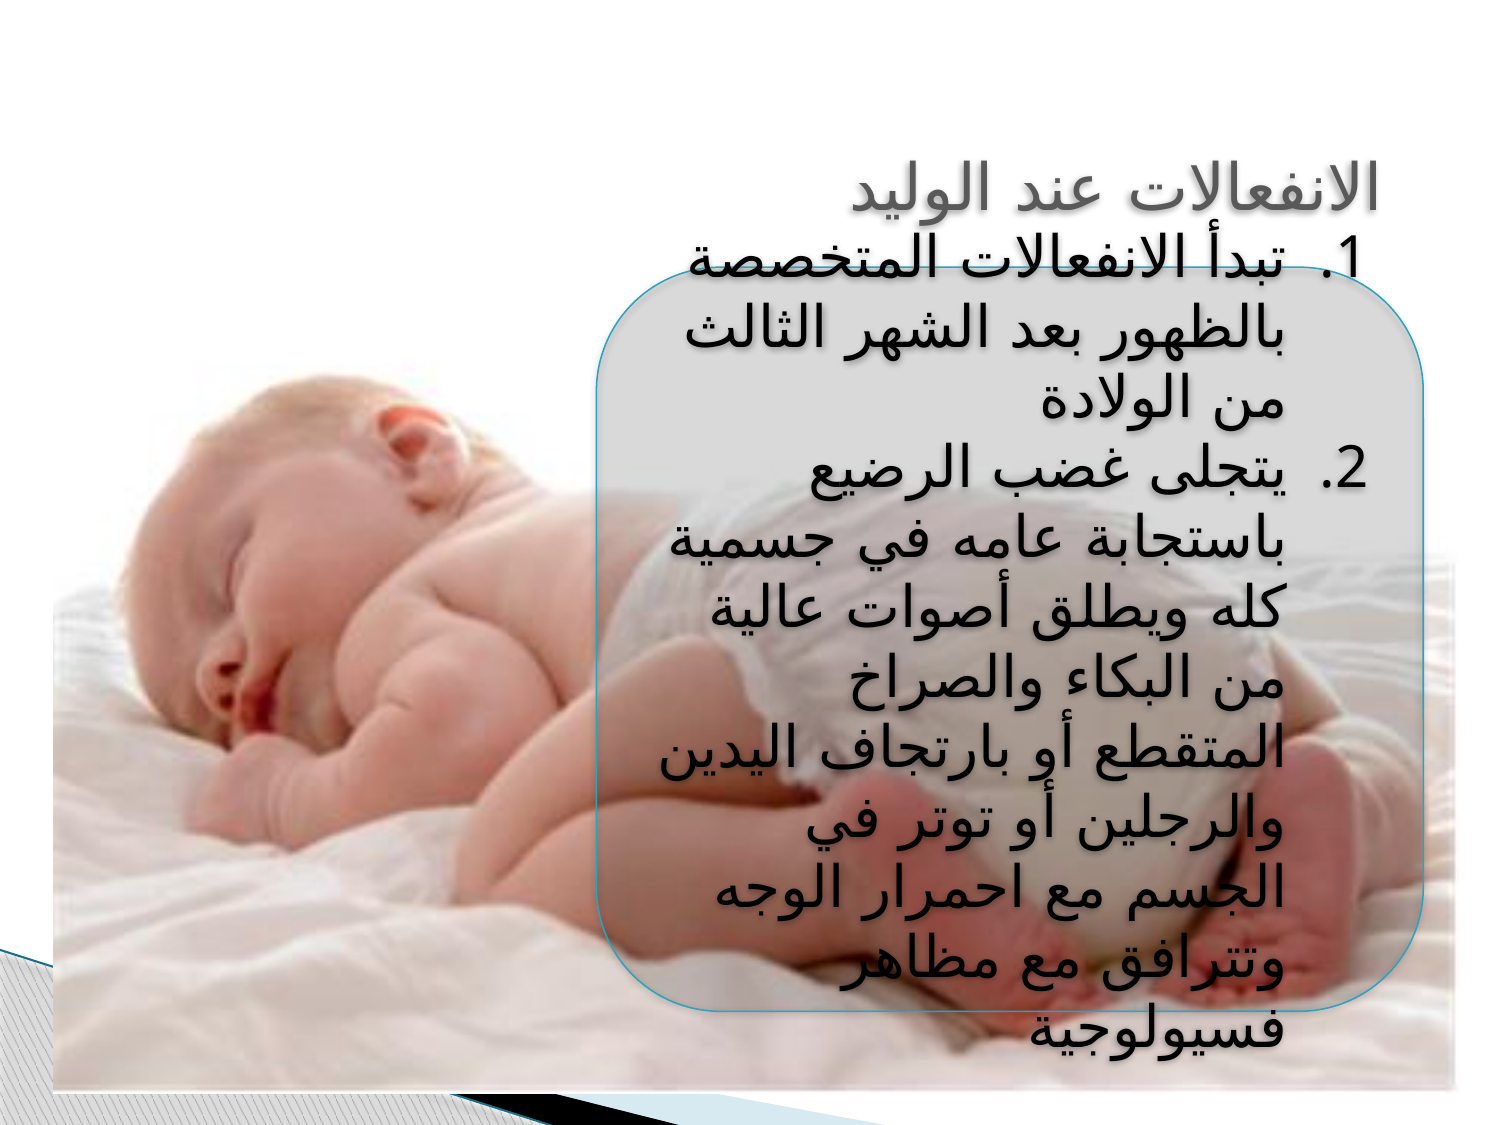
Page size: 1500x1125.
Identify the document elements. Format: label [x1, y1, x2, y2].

picture [52, 66, 1459, 1095]
